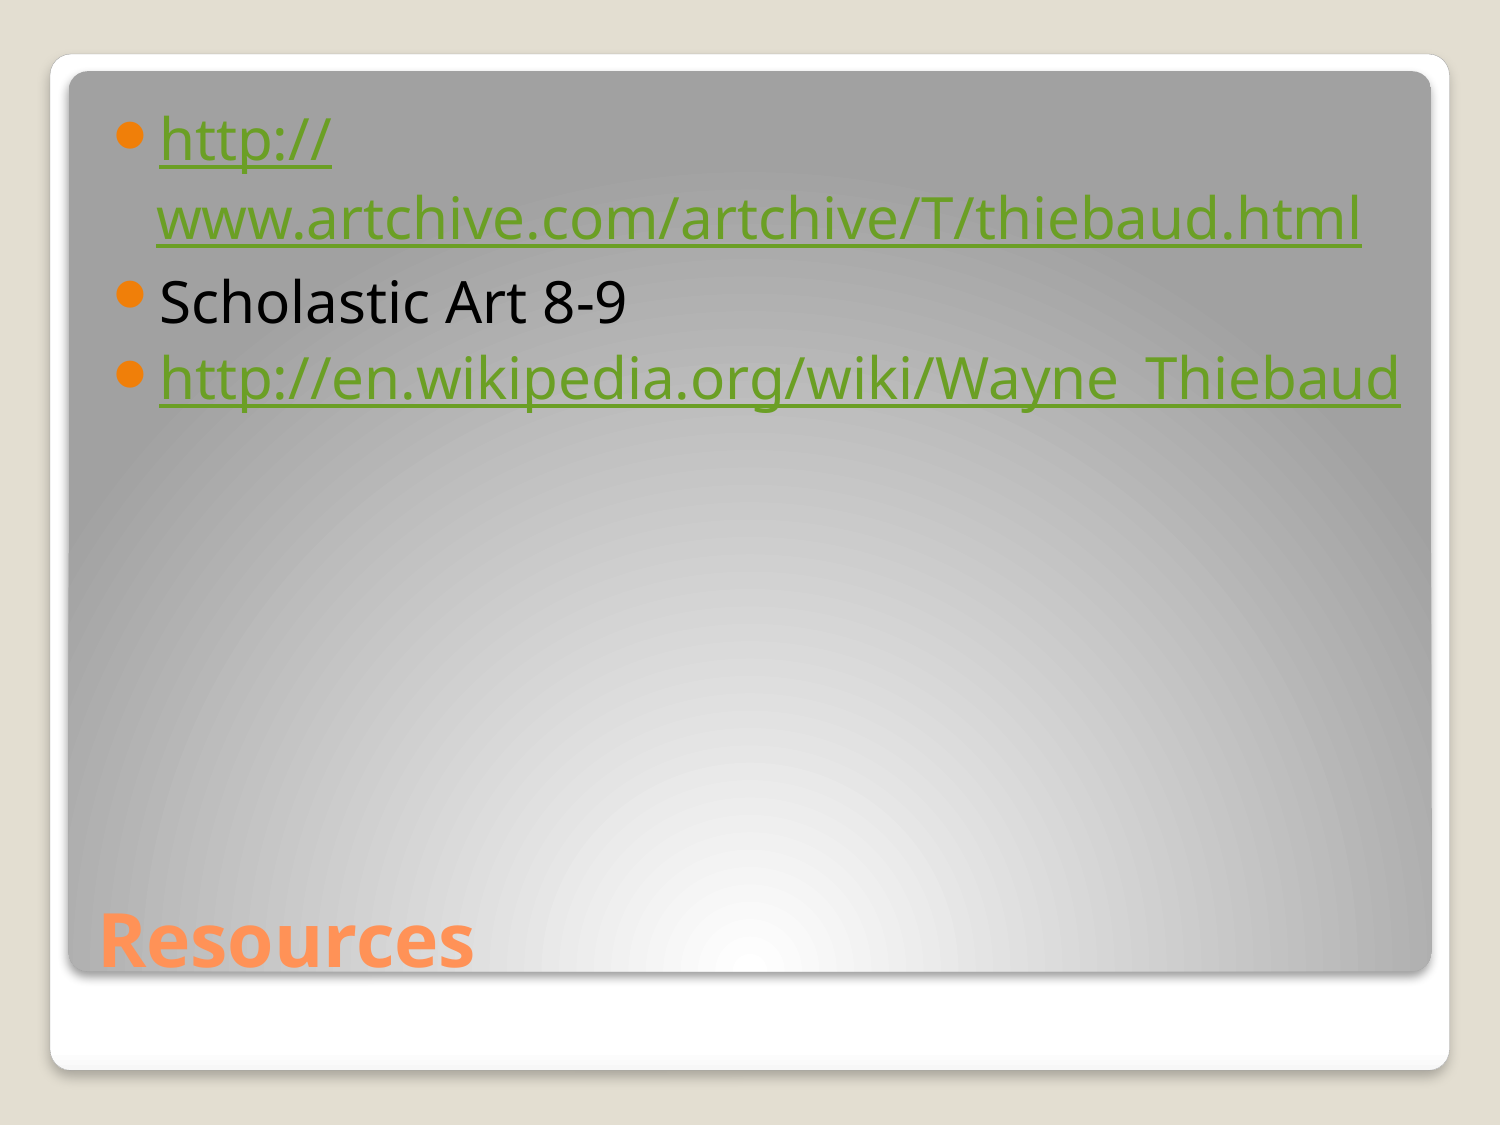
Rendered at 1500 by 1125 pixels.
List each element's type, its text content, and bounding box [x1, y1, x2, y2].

list http://www.artchive.com/artchive/T/thiebaud.html Scholastic Art 8-9 http://en.wikipedia.org/wiki/Wayne_Thiebaud [82, 86, 1425, 774]
title Resources [82, 817, 1425, 990]
